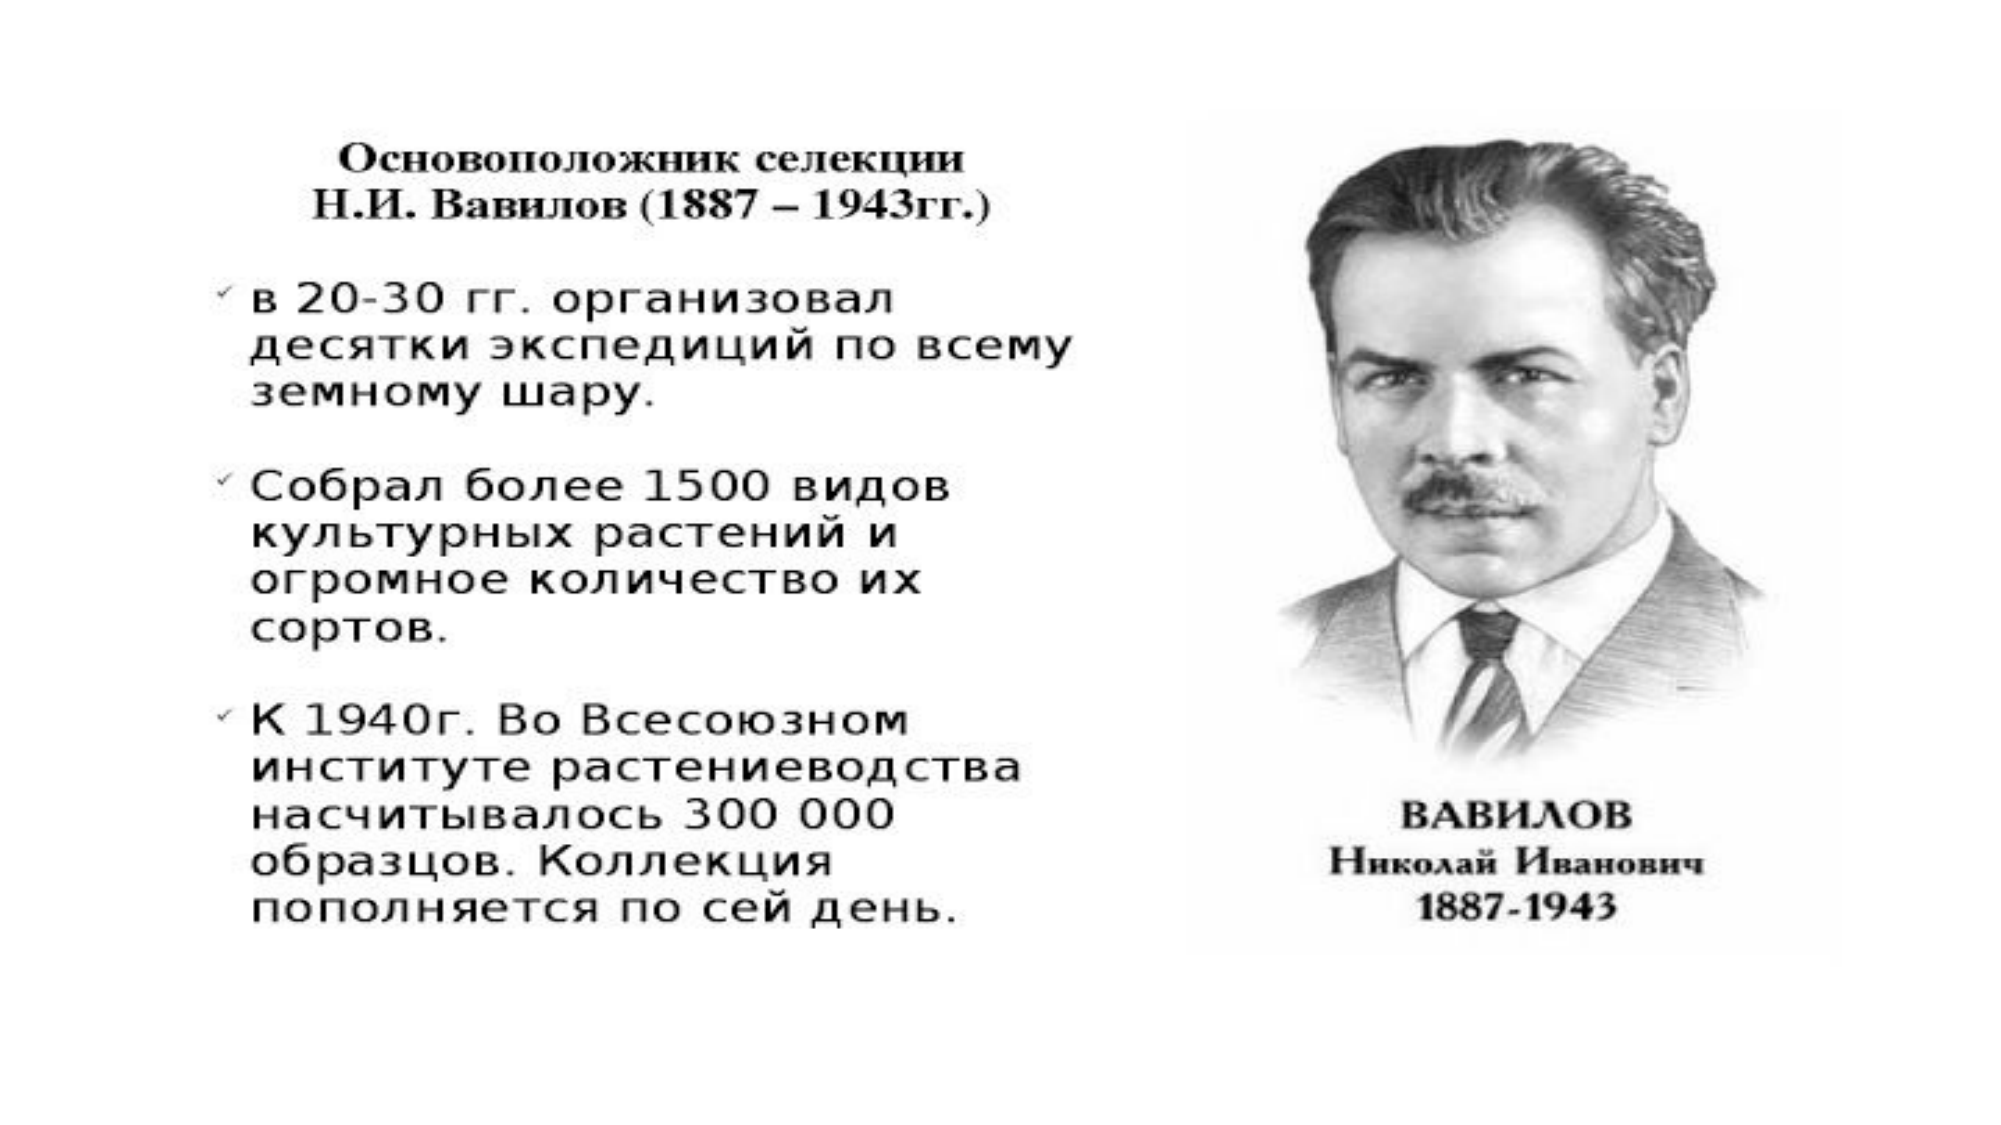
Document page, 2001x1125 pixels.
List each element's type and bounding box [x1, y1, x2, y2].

picture [77, 0, 1855, 1115]
